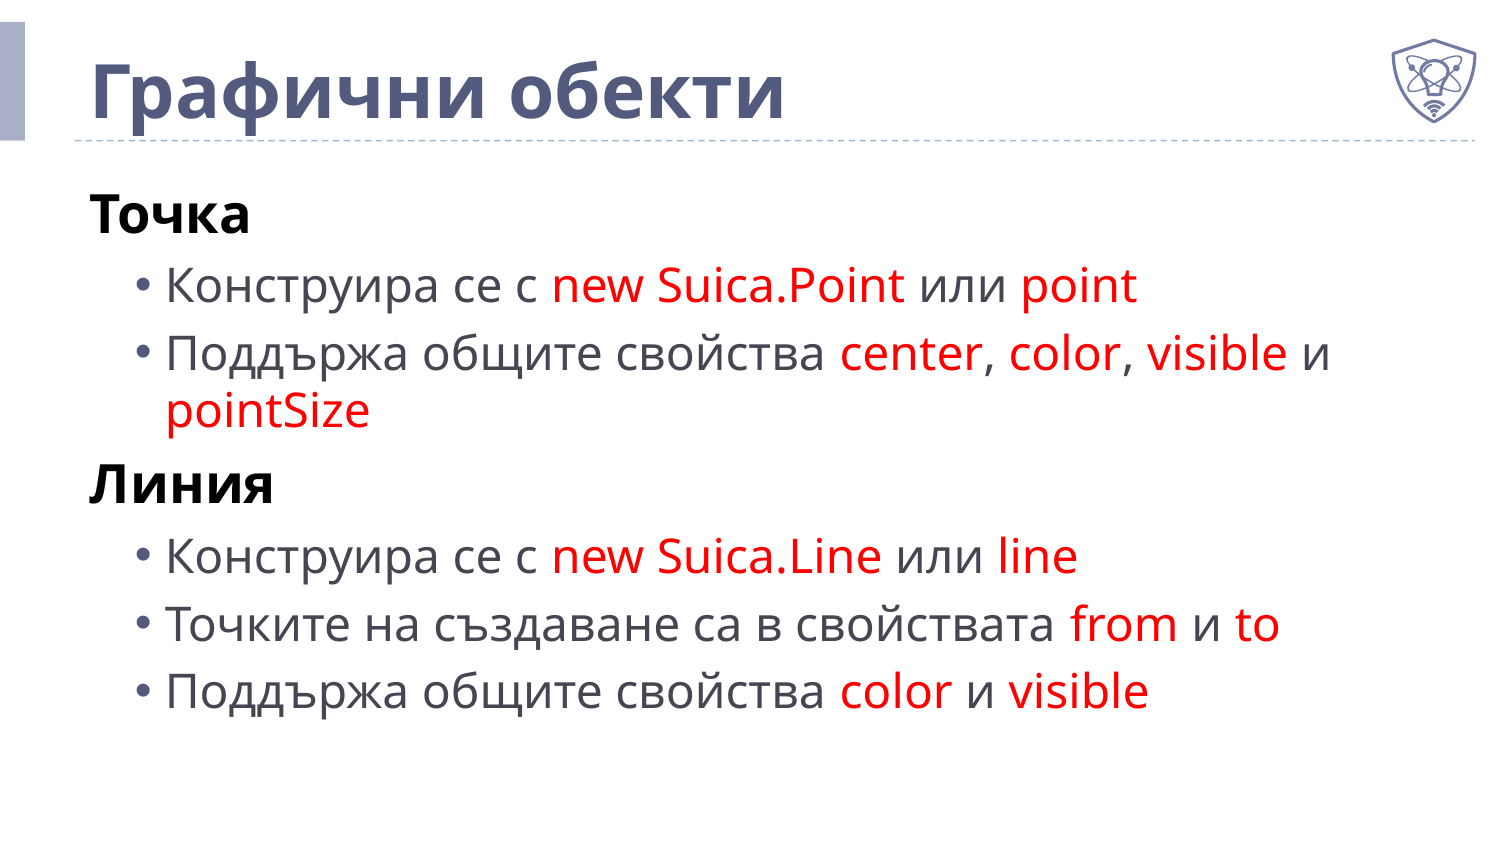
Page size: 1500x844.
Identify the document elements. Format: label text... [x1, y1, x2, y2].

title Графични обекти [75, 18, 1475, 141]
list Точка Конструира се с new Suica.Point или point Поддържа общите свойства center, color, visible и pointSize Линия Конструира се с new Suica.Line или line Точките на създаване са в свойствата from и to Поддържа общите свойства color и visible [75, 171, 1475, 835]
